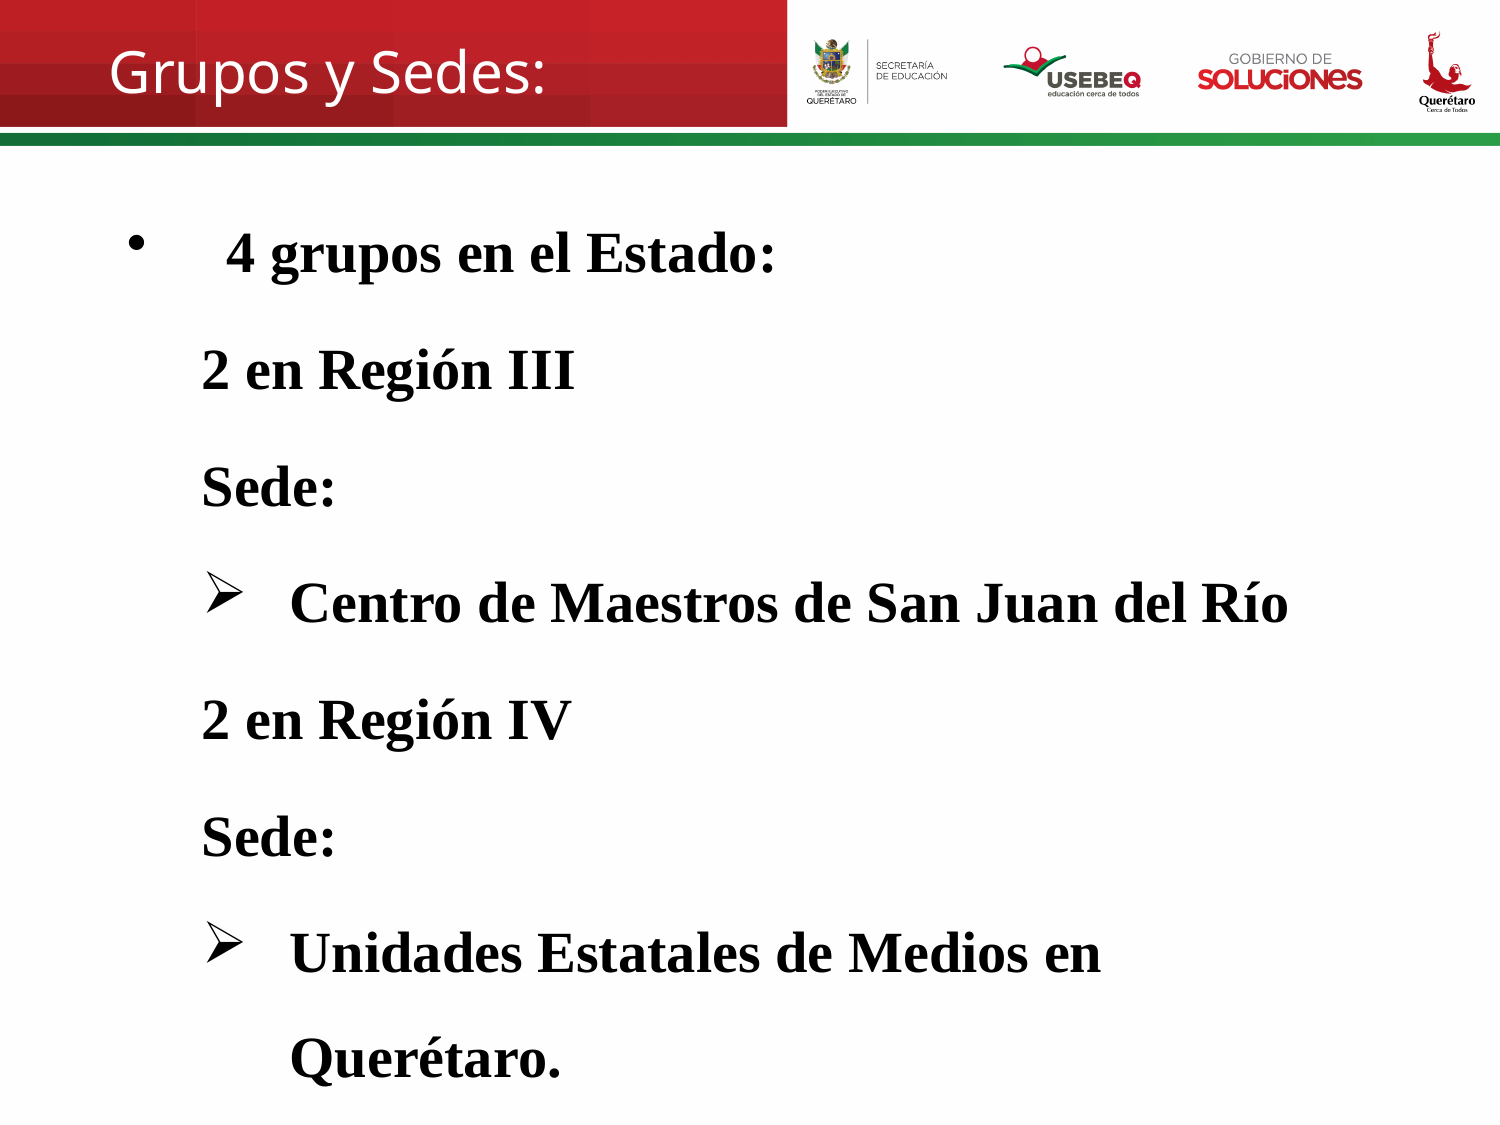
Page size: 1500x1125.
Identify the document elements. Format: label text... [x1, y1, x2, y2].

text_box Grupos y Sedes: [93, 28, 938, 113]
picture [0, 0, 1500, 1125]
text_box 4 grupos en el Estado: 2 en Región III Sede: Centro de Maestros de San Juan del Río 2 en Región IV Sede: Unidades Estatales de Medios en Querétaro. [112, 172, 1377, 906]
